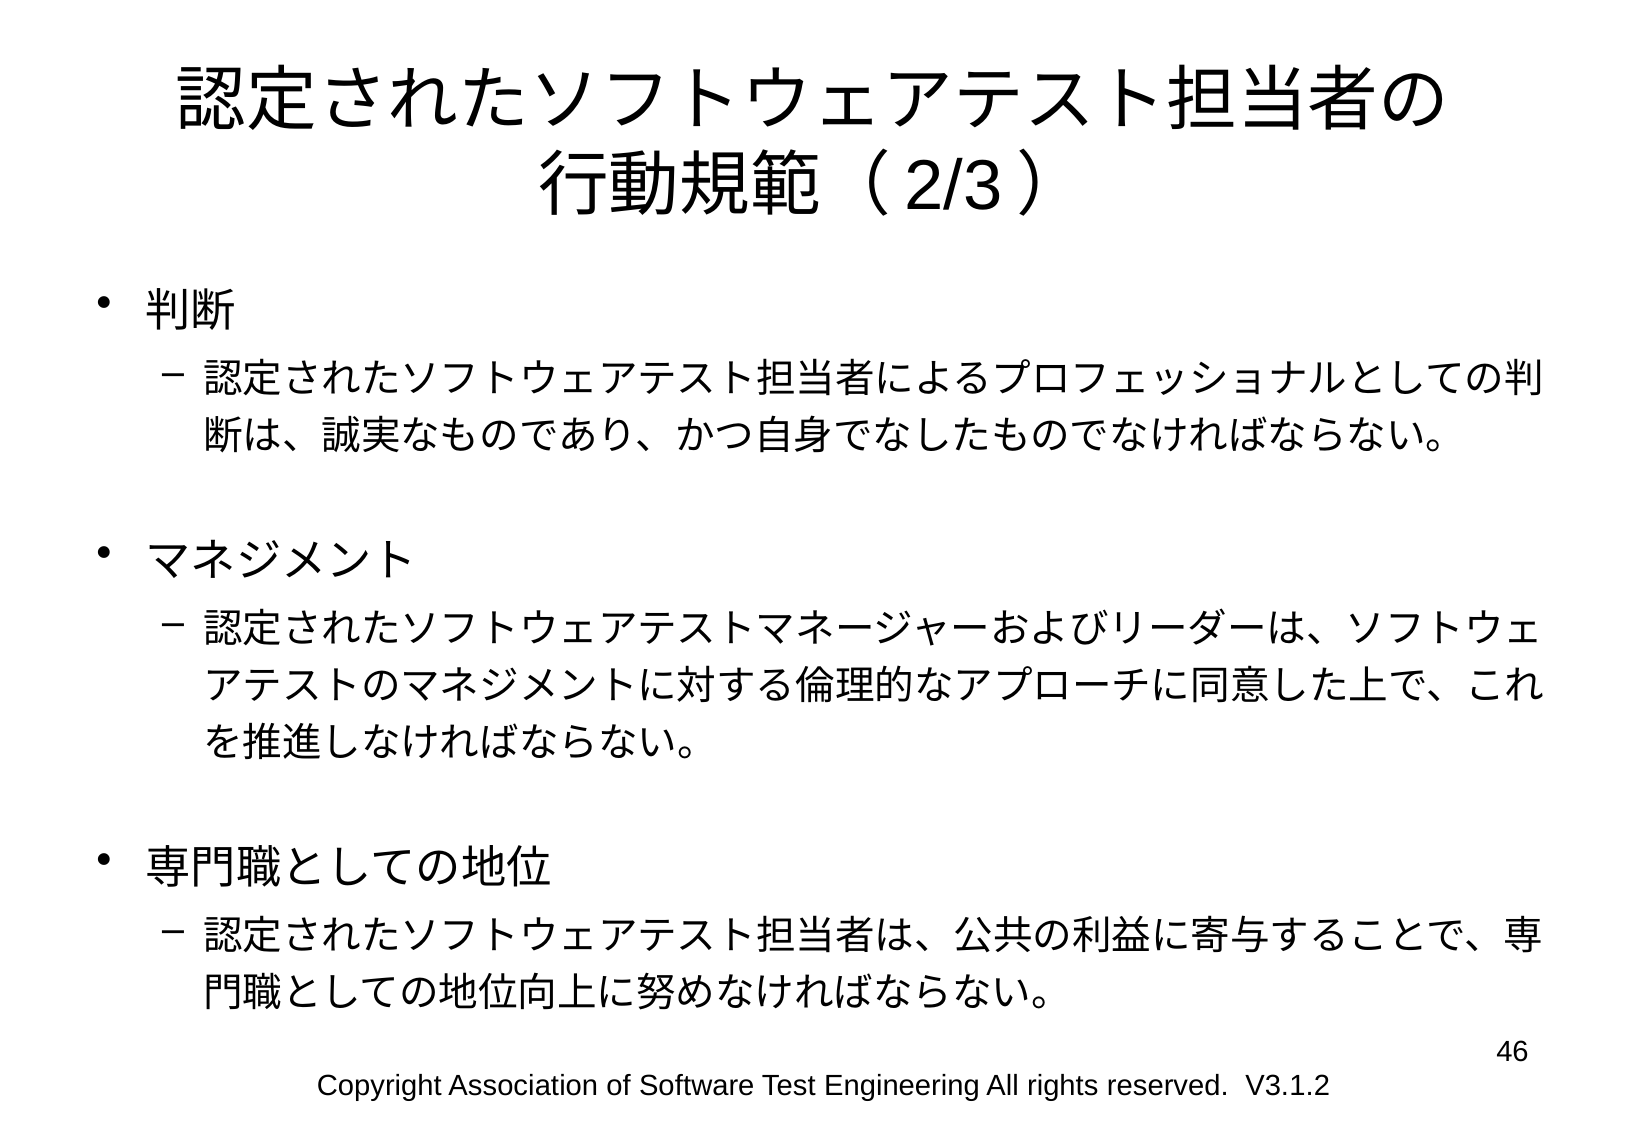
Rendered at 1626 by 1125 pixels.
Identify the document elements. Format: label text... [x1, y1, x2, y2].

footer Copyright Association of Software Test Engineering All rights reserved. V3.1.2 [233, 1058, 1416, 1103]
list 判断 認定されたソフトウェアテスト担当者によるプロフェッショナルとしての判断は、誠実なものであり、かつ自身でなしたものでなければならない。 マネジメント 認定されたソフトウェアテストマネージャーおよびリーダーは、ソフトウェアテストのマネジメントに対する倫理的なアプローチに同意した上で、これを推進しなければならない。 専門職としての地位 認定されたソフトウェアテスト担当者は、公共の利益に寄与することで、専門職としての地位向上に努めなければならない。 [80, 262, 1593, 1025]
slide_number 46 [1164, 1024, 1544, 1103]
title 認定されたソフトウェアテスト担当者の 行動規範（2/3） [80, 44, 1544, 233]
